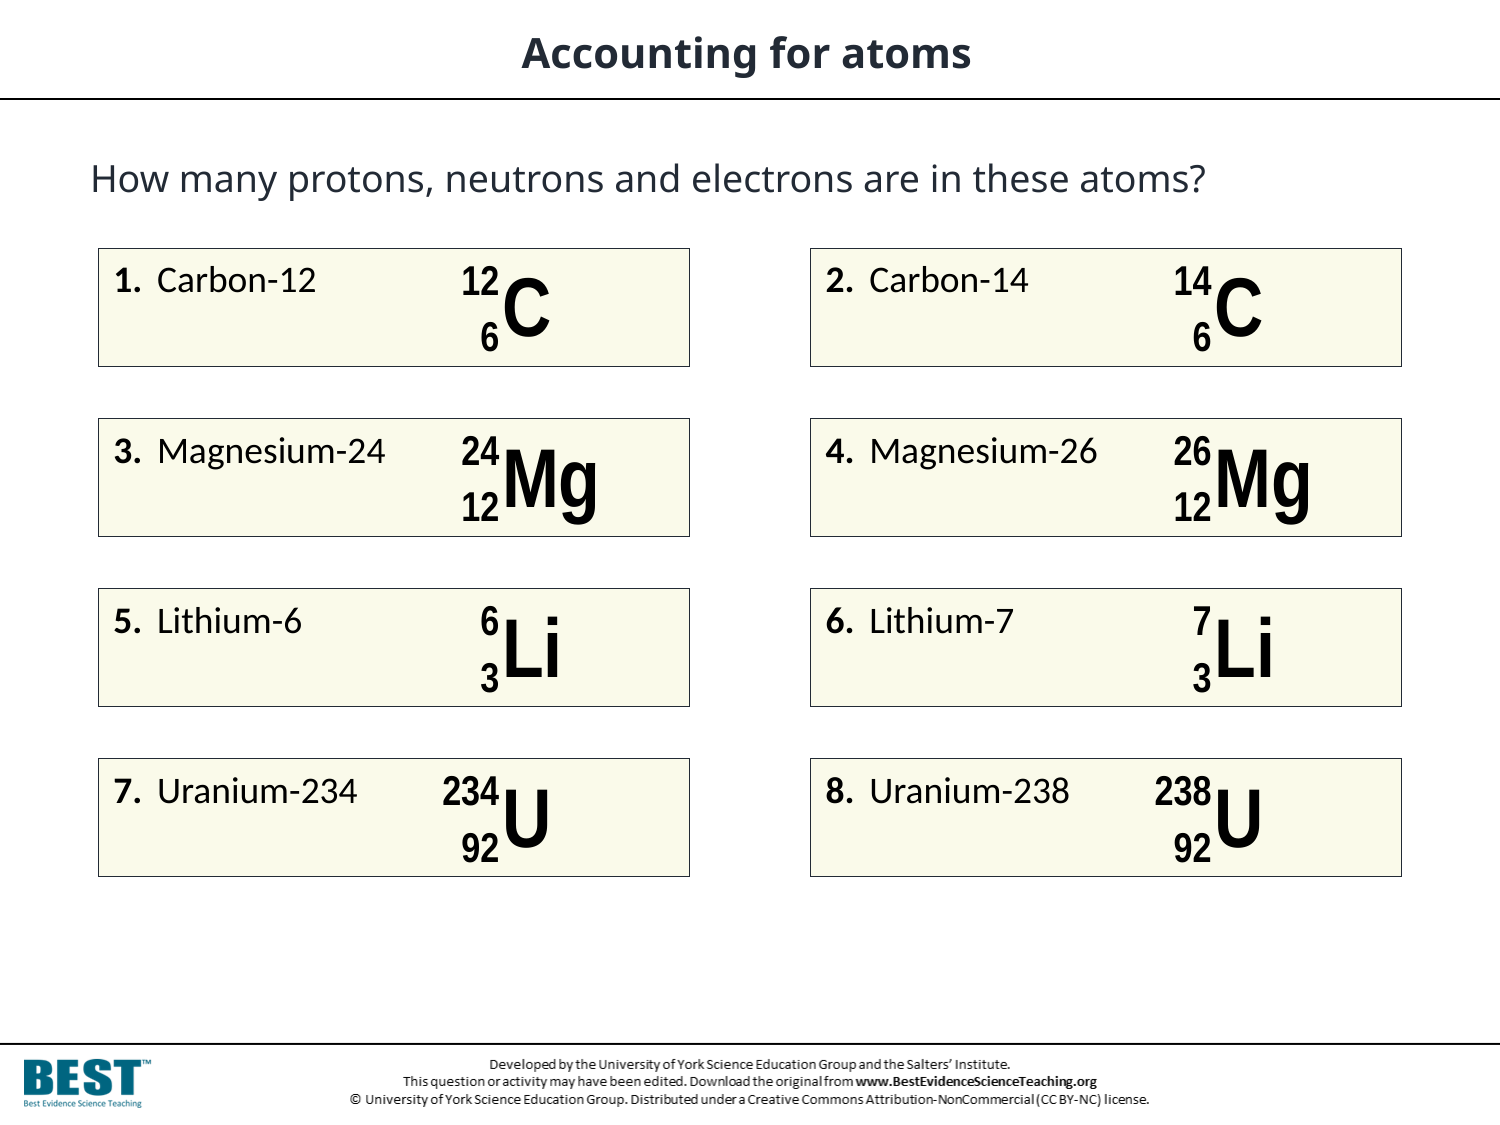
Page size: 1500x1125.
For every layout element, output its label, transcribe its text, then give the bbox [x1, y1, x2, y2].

text_box Accounting for atoms [23, 4, 1471, 98]
picture [0, 98, 1500, 1118]
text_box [98, 246, 1402, 879]
